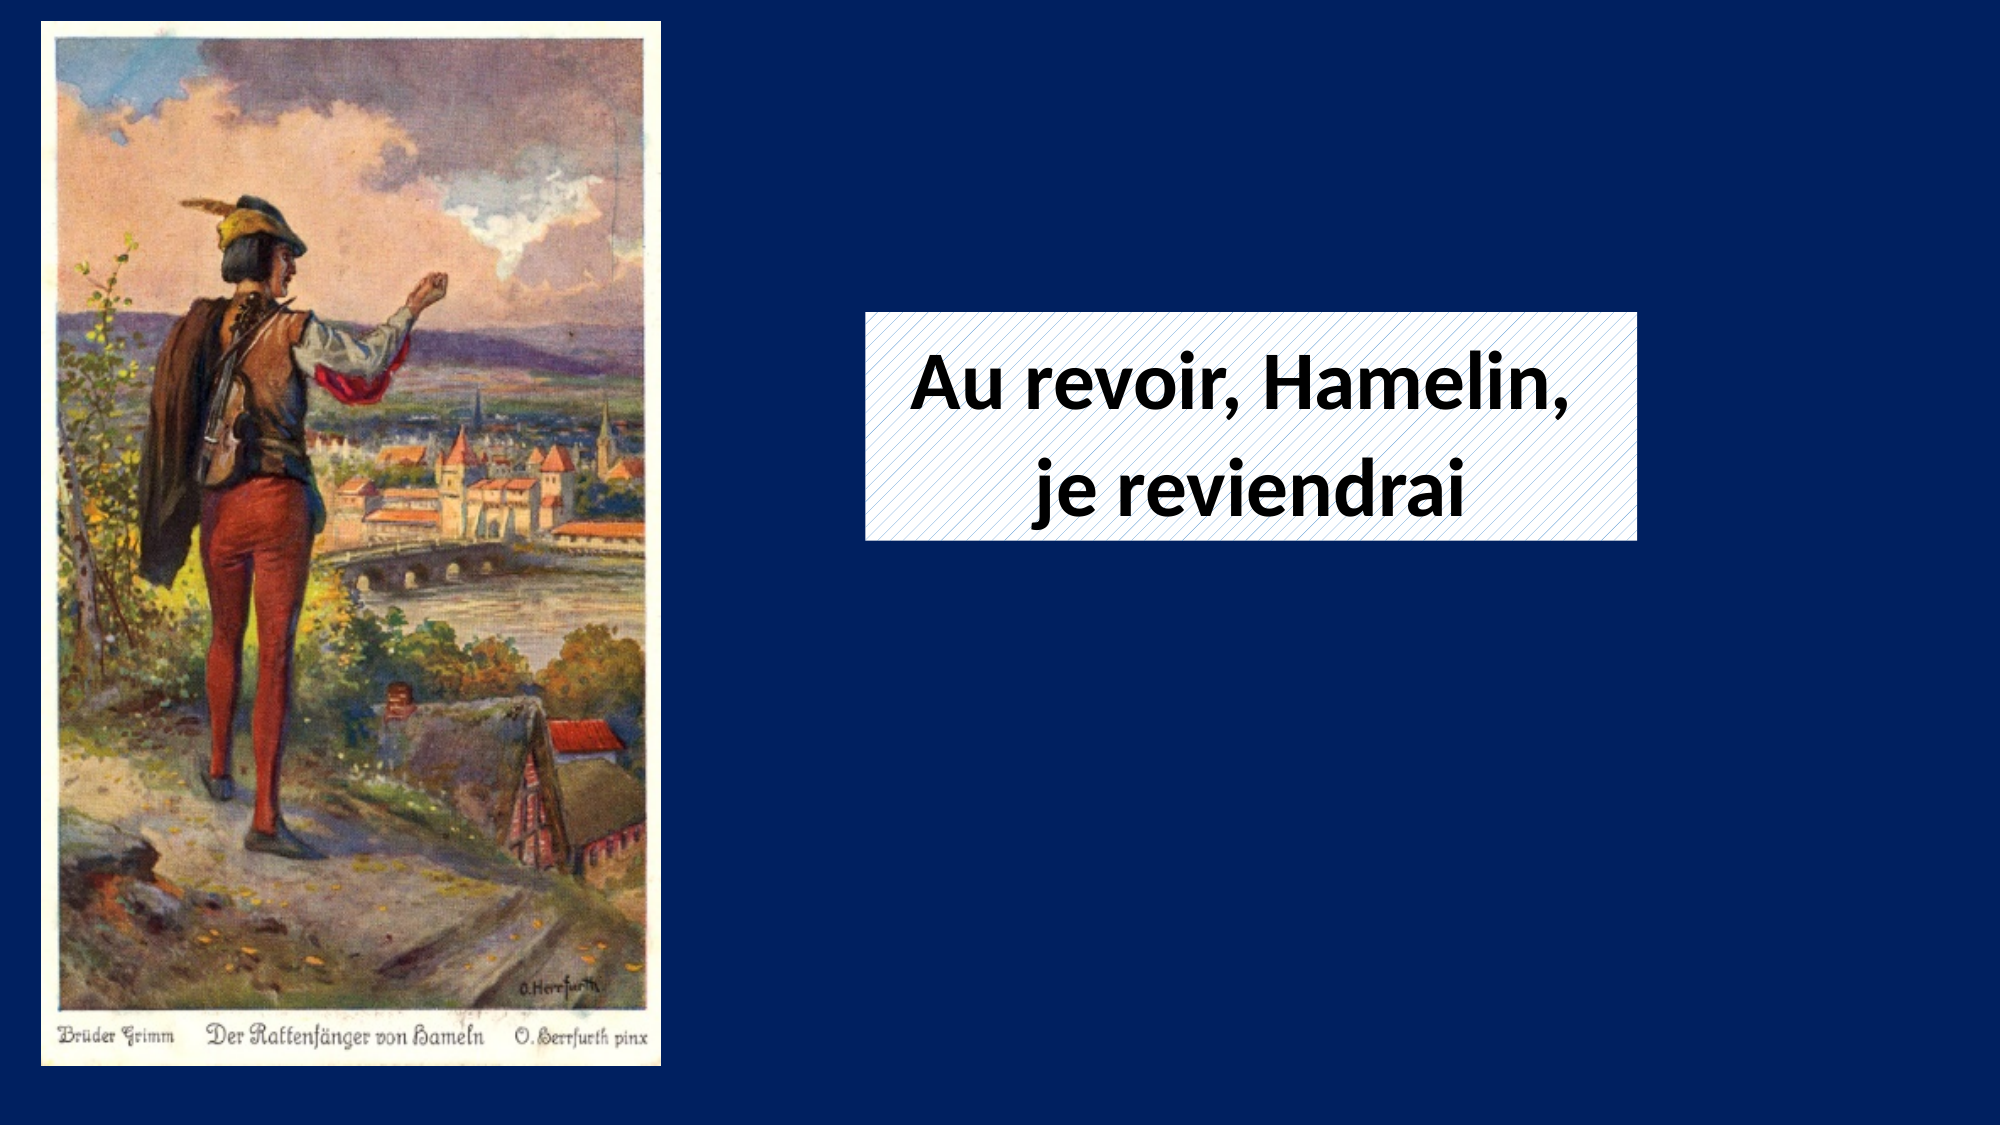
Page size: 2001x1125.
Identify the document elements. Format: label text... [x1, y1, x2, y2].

text_box Au revoir, Hamelin, je reviendrai [865, 312, 1638, 541]
picture [41, 21, 661, 1066]
